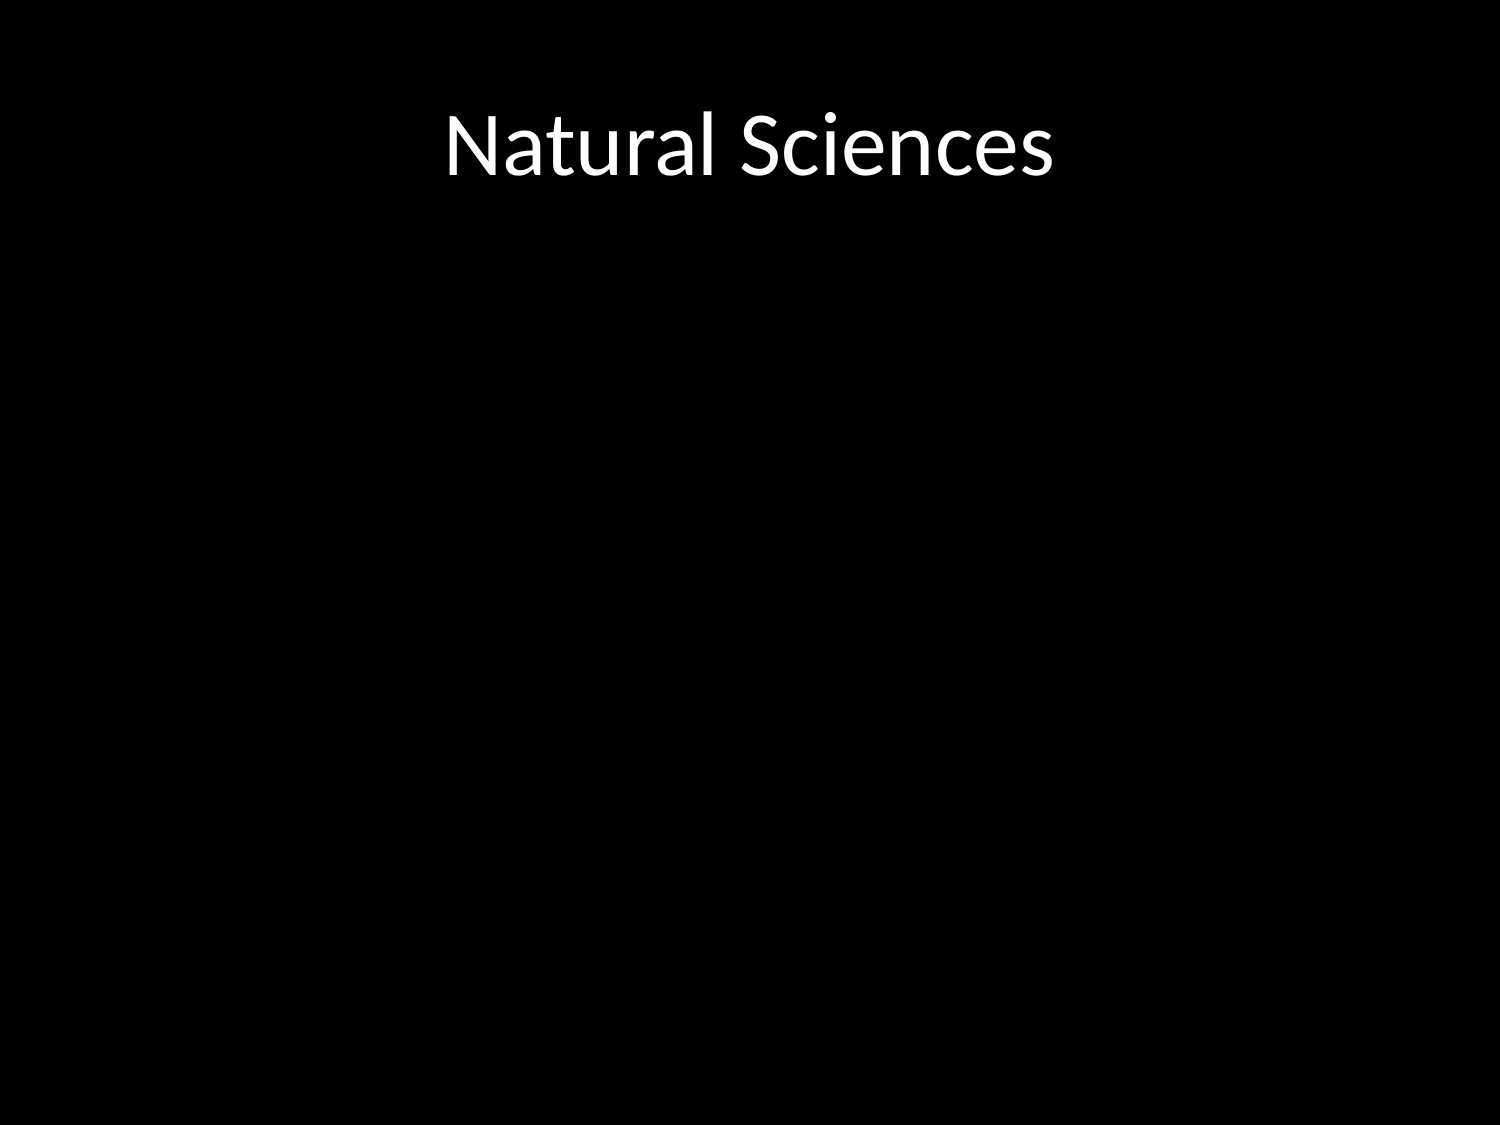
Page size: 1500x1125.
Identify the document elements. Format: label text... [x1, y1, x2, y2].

title Natural Sciences [75, 45, 1425, 233]
